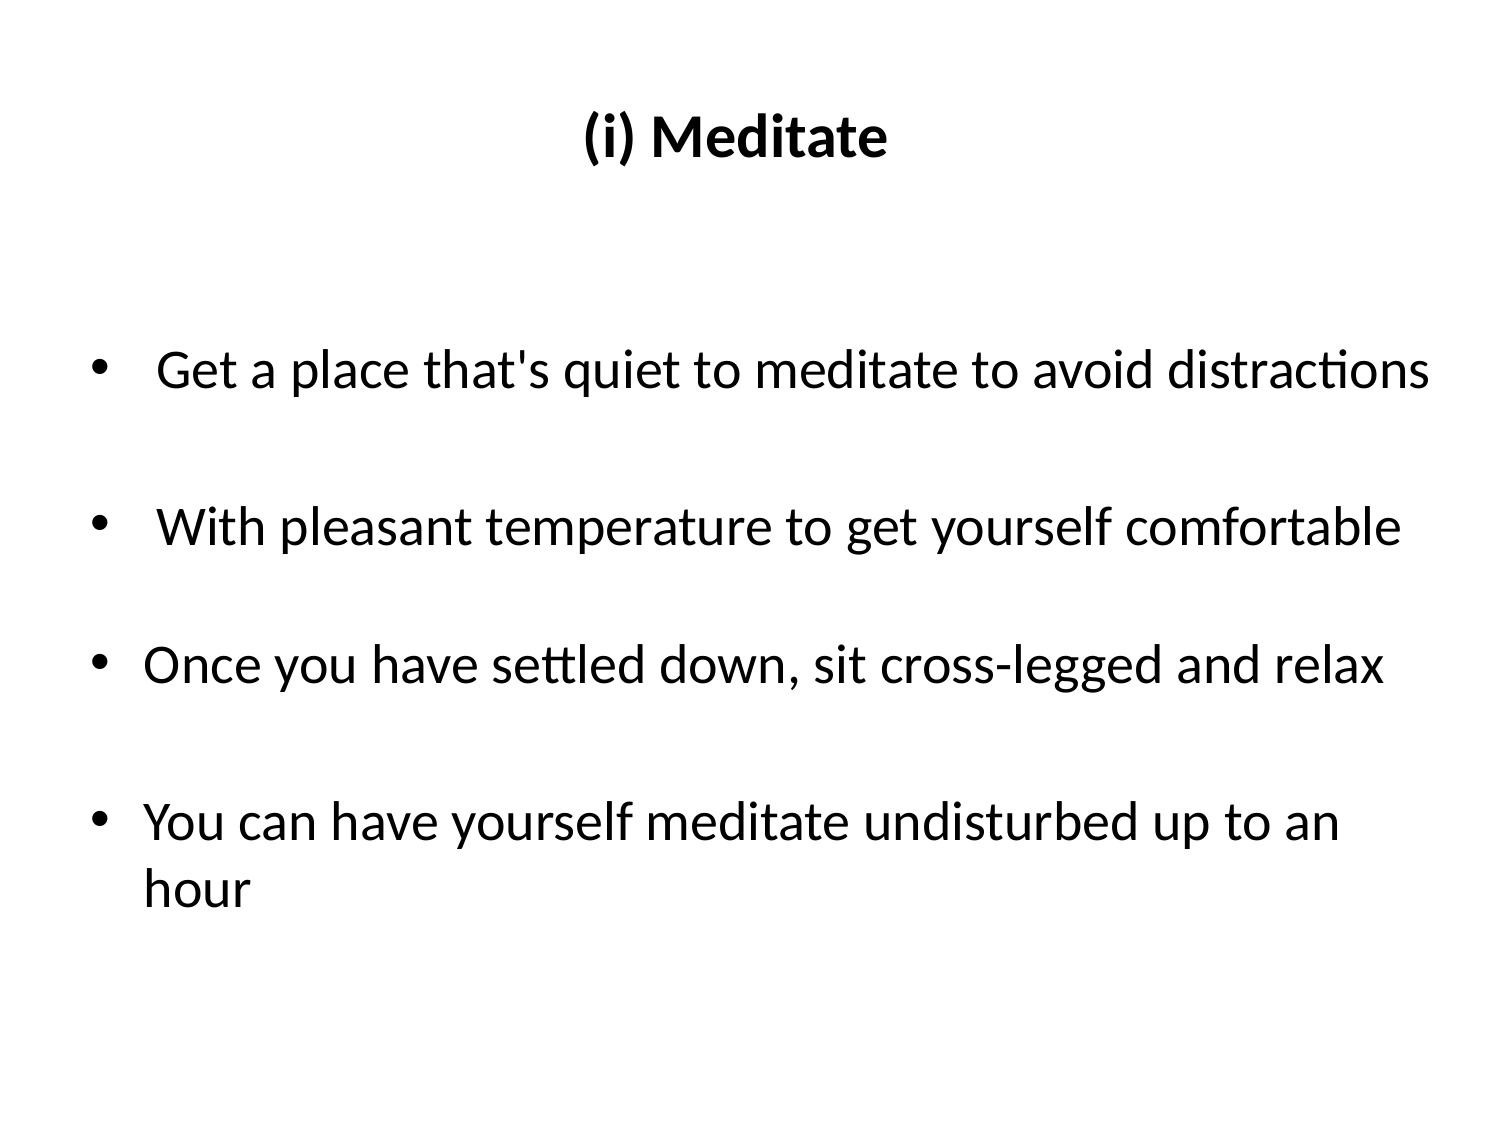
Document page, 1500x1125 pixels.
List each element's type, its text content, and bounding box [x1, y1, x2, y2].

title (i) Meditate [75, 87, 1425, 246]
list Get a place that's quiet to meditate to avoid distractions With pleasant temperature to get yourself comfortable Once you have settled down, sit cross-legged and relax You can have yourself meditate undisturbed up to an hour [75, 324, 1463, 1030]
